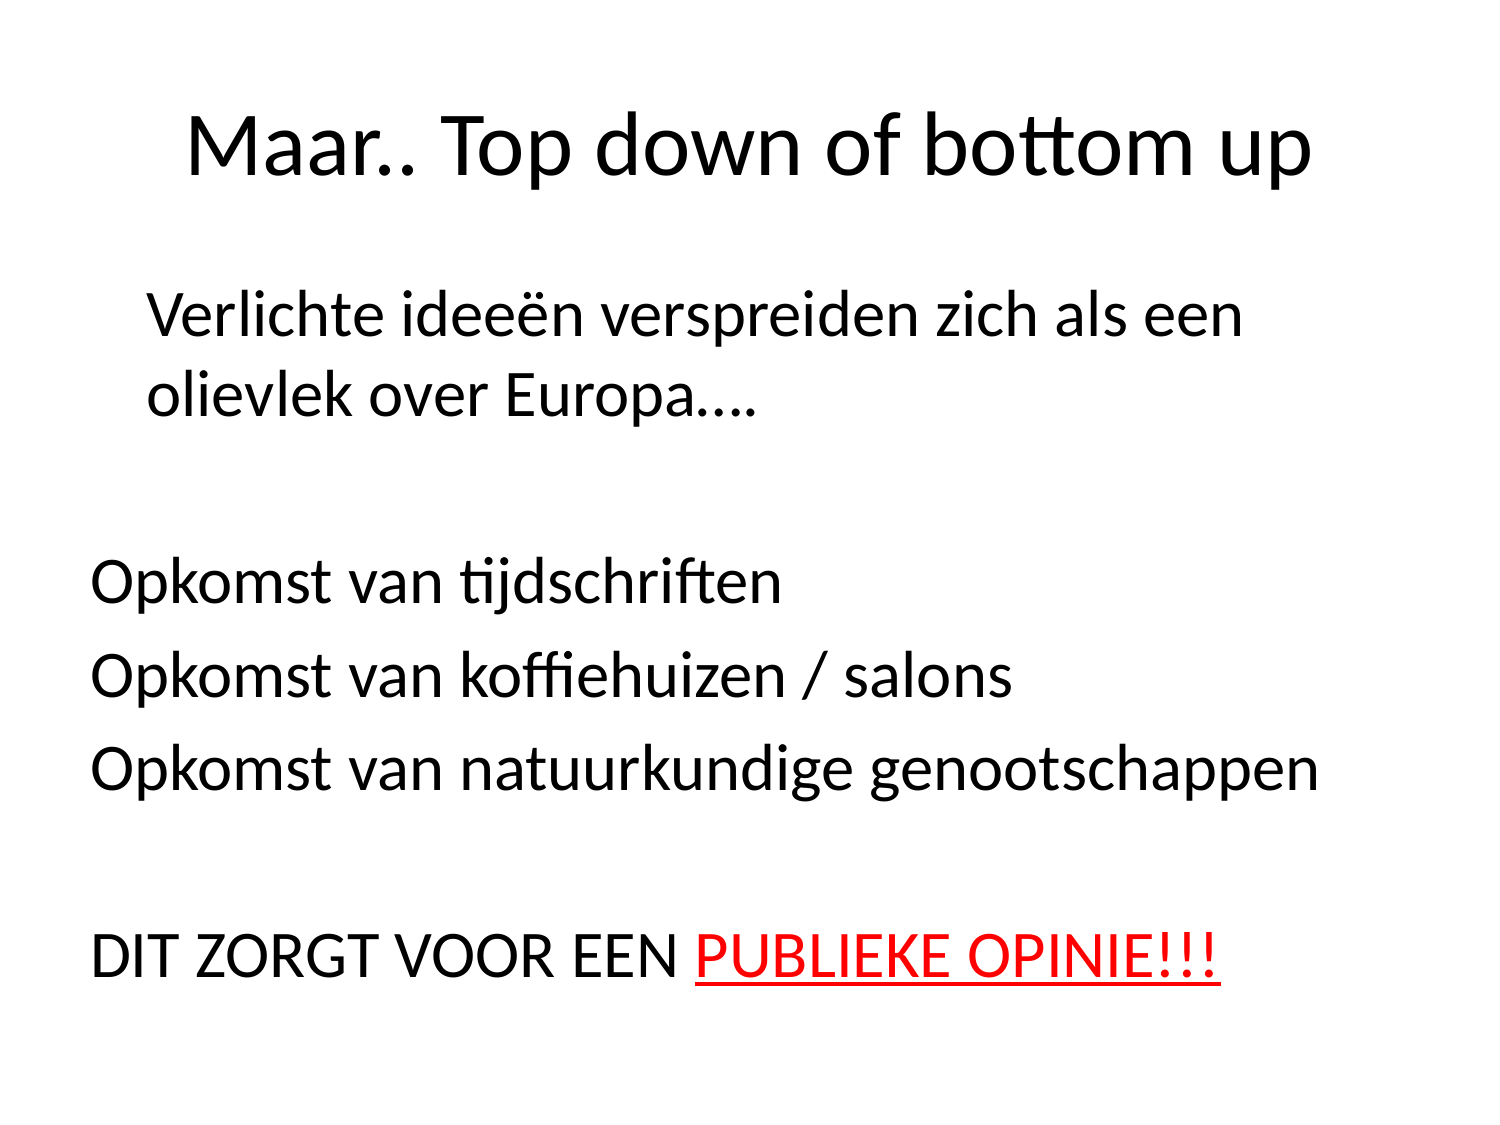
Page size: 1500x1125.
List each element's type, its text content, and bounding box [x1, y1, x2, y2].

title Maar.. Top down of bottom up [75, 45, 1425, 233]
list Verlichte ideeën verspreiden zich als een olievlek over Europa…. Opkomst van tijdschriften Opkomst van koffiehuizen / salons Opkomst van natuurkundige genootschappen DIT ZORGT VOOR EEN PUBLIEKE OPINIE!!! [75, 262, 1425, 1005]
